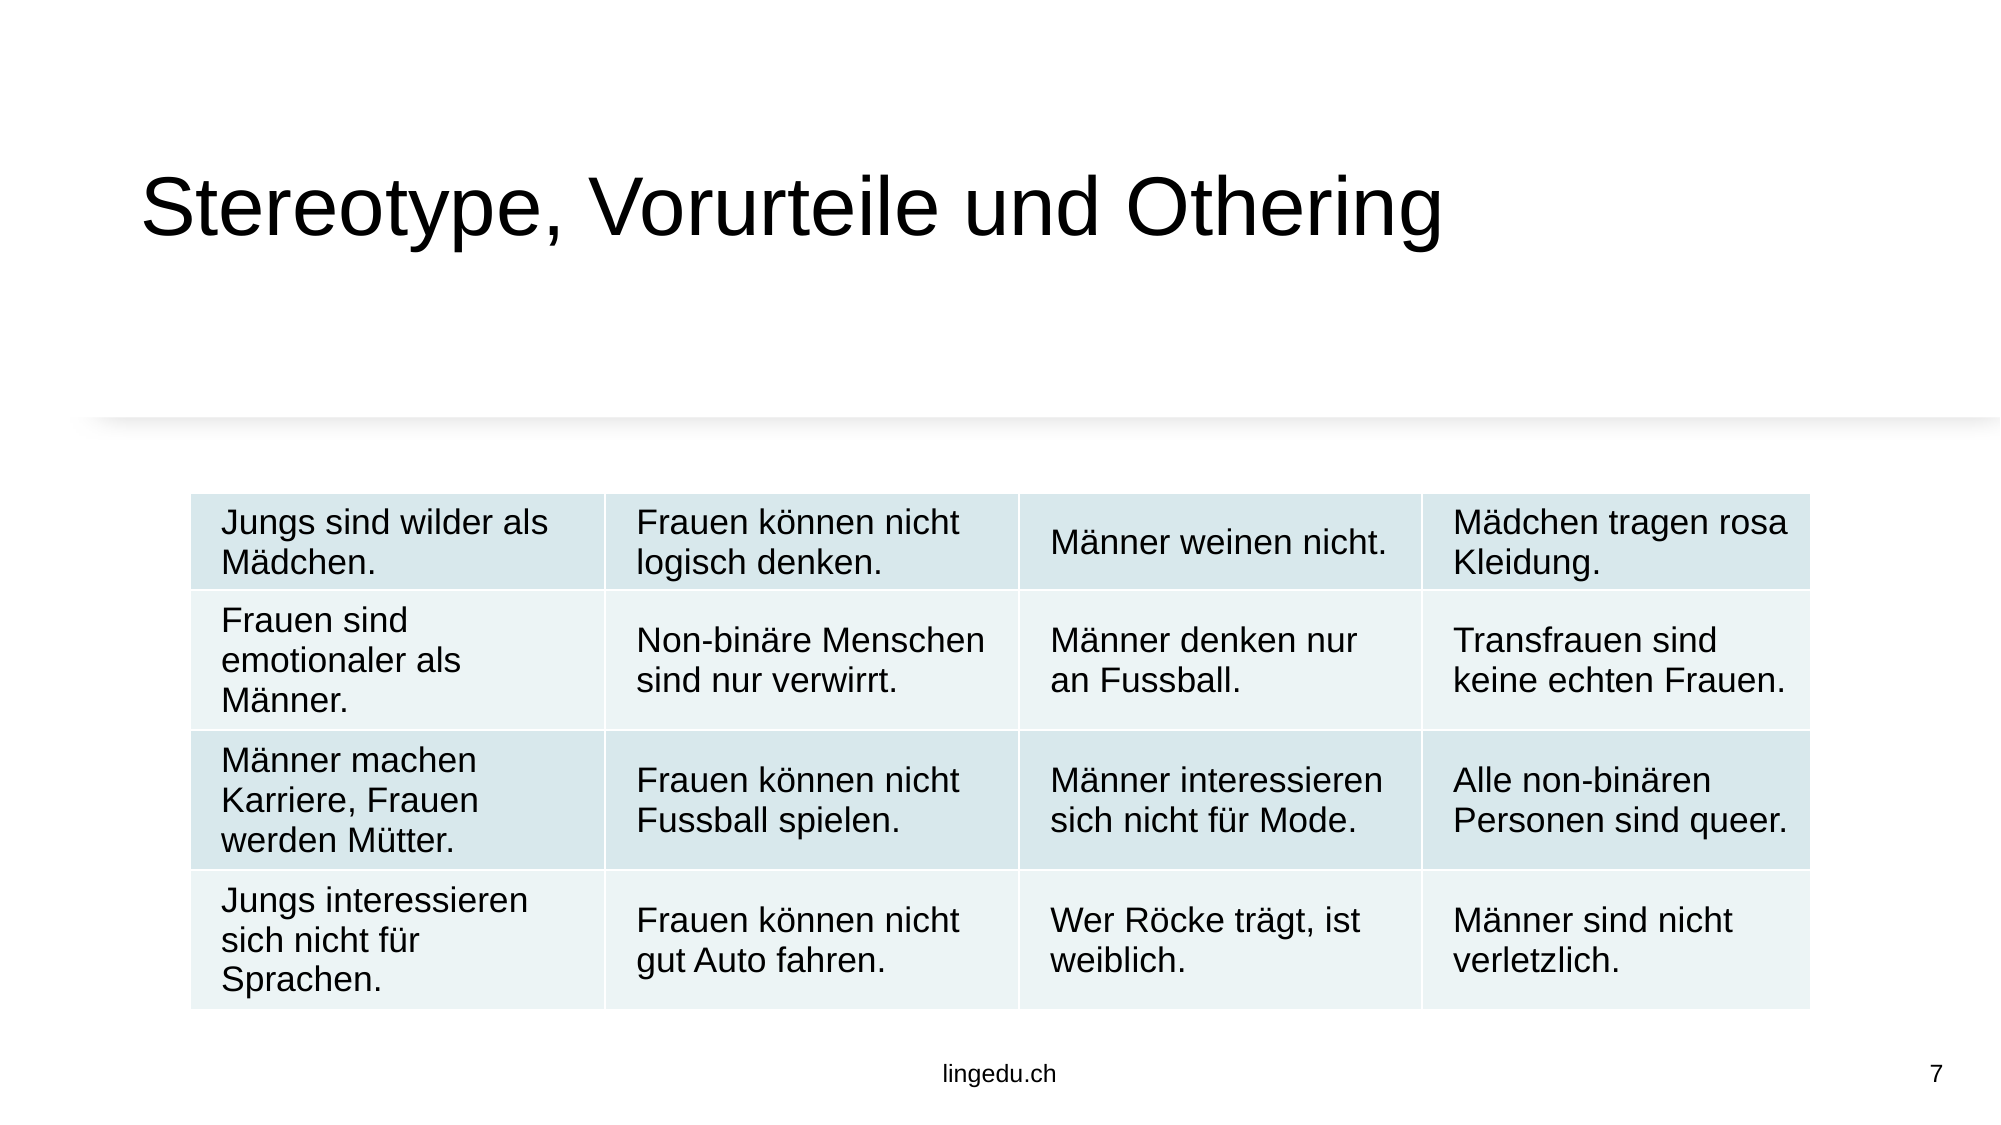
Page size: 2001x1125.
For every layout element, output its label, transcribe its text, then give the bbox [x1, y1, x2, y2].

table_header Mädchen tragen rosa Kleidung. [1423, 494, 1810, 589]
text_box [0, 0, 2000, 418]
text_box [0, 418, 2000, 1125]
title Stereotype, Vorurteile und Othering [125, 76, 1760, 342]
table_cell Frauen können nicht gut Auto fahren. [606, 871, 1018, 1009]
table_cell Männer machen Karriere, Frauen werden Mütter. [191, 731, 604, 869]
table_cell Frauen sind emotionaler als Männer. [191, 591, 604, 729]
table_header Jungs sind wilder als Mädchen. [191, 494, 604, 589]
table_cell Männer denken nur an Fussball. [1020, 591, 1421, 729]
table_cell Transfrauen sind keine echten Frauen. [1423, 591, 1810, 729]
table_cell Jungs interessieren sich nicht für Sprachen. [191, 871, 604, 1009]
table_cell Alle non-binären Personen sind queer. [1423, 731, 1810, 869]
table_cell Non-binäre Menschen sind nur verwirrt. [606, 591, 1018, 729]
table_cell Wer Röcke trägt, ist weiblich. [1020, 871, 1421, 1009]
table_header Frauen können nicht logisch denken. [606, 494, 1018, 589]
table_cell Frauen können nicht Fussball spielen. [606, 731, 1018, 869]
table_cell Männer sind nicht verletzlich. [1423, 871, 1810, 1009]
table_header Männer weinen nicht. [1020, 494, 1421, 589]
table_cell Männer interessieren sich nicht für Mode. [1020, 731, 1421, 869]
slide_number 7 [1432, 1042, 1959, 1103]
footer lingedu.ch [662, 1042, 1338, 1103]
